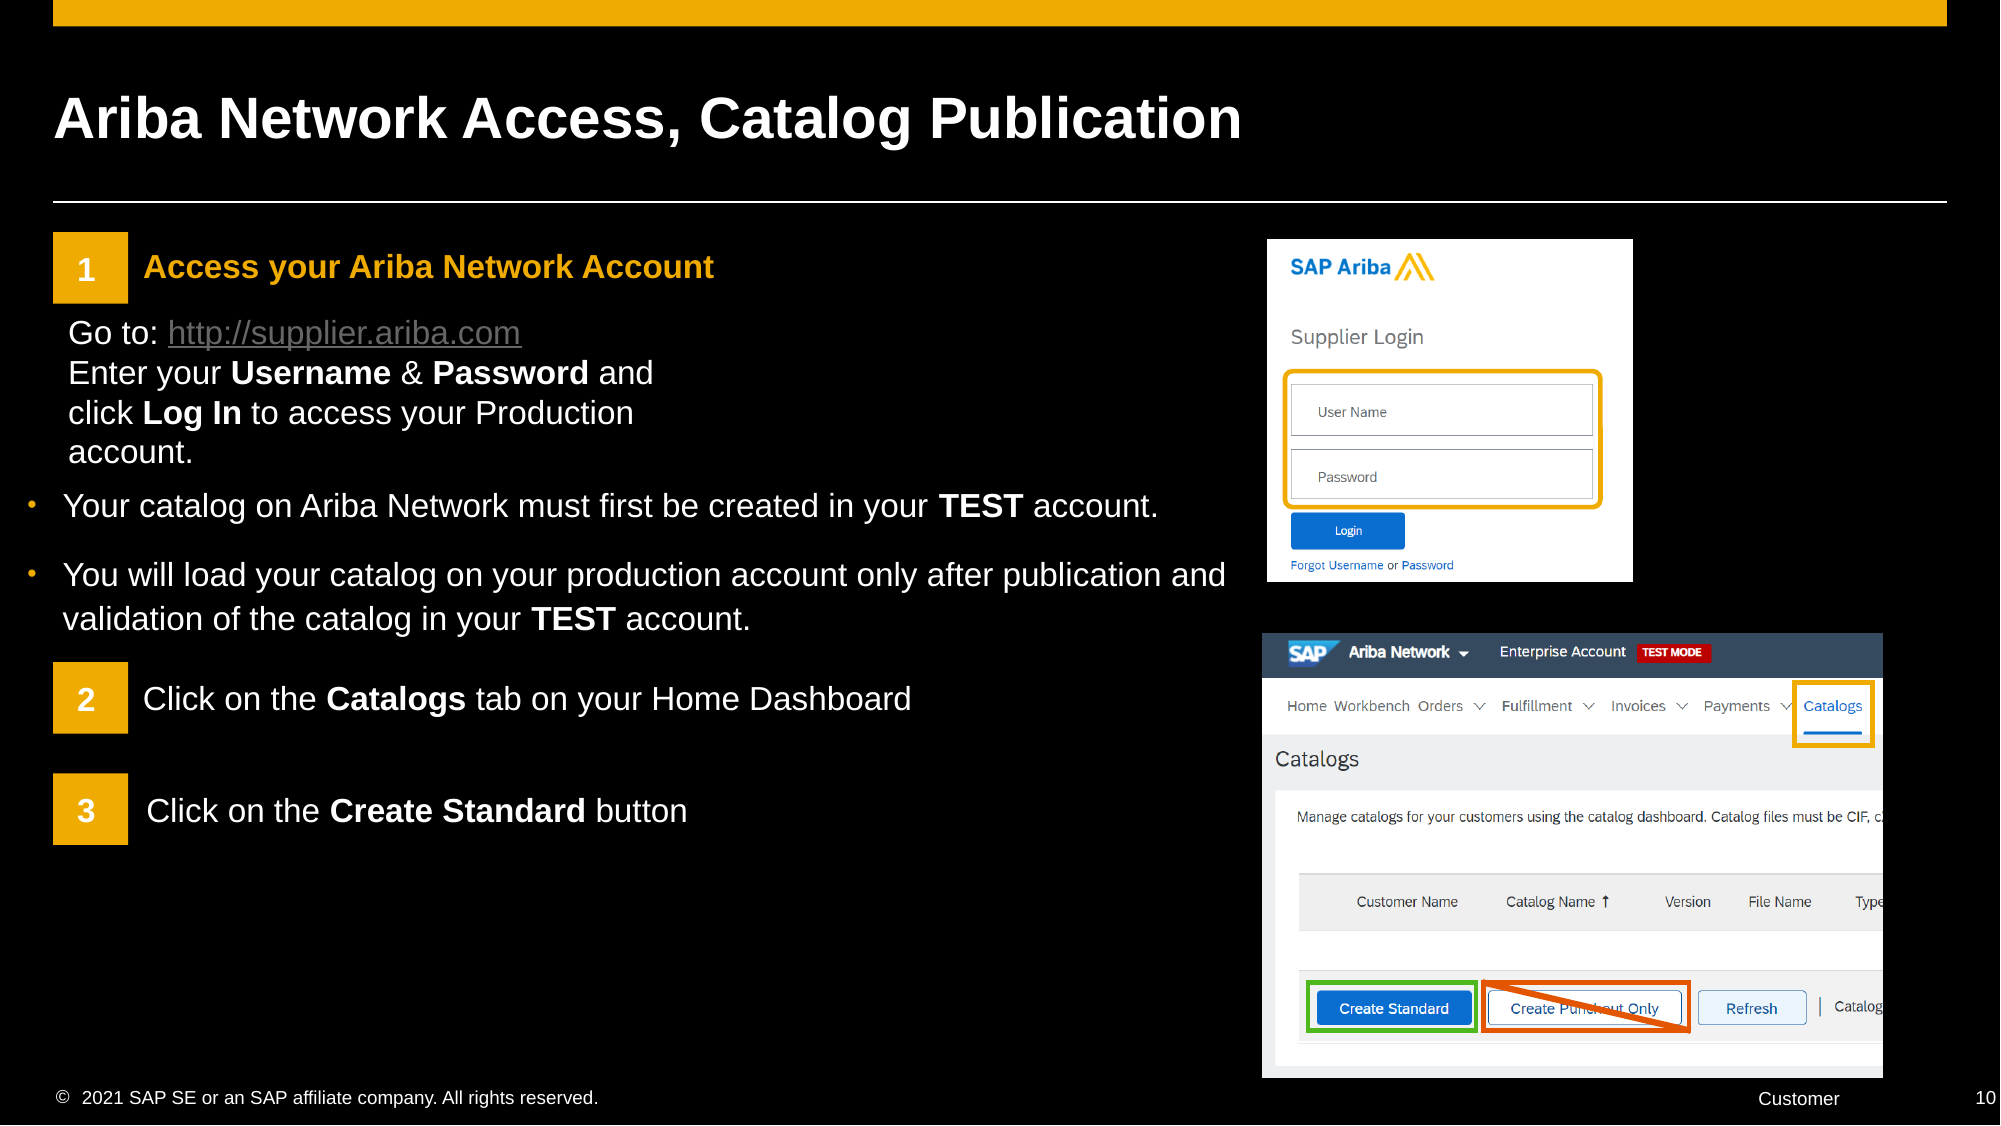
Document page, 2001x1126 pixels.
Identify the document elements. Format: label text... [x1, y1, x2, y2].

picture [1266, 239, 1633, 582]
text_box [1481, 981, 1691, 1032]
text_box Click on the Catalogs tab on your Home Dashboard [128, 670, 1129, 725]
text_box Go to: http://supplier.ariba.com Enter your Username & Password and click Log In to access your Production account. [53, 303, 684, 473]
text_box Click on the Create Standard button [131, 781, 704, 836]
text_box 2 [53, 662, 129, 734]
text_box 3 [53, 773, 129, 845]
text_box 1 [53, 232, 129, 303]
text_box Access your Ariba Network Account [128, 245, 767, 315]
title Ariba Network Access, Catalog Publication [53, 53, 1947, 178]
text_box Your catalog on Ariba Network must first be created in your TEST account. You will load your catalog on your production account only after publication and validation of the catalog in your TEST account. [0, 473, 1244, 645]
picture [1261, 633, 1884, 1078]
